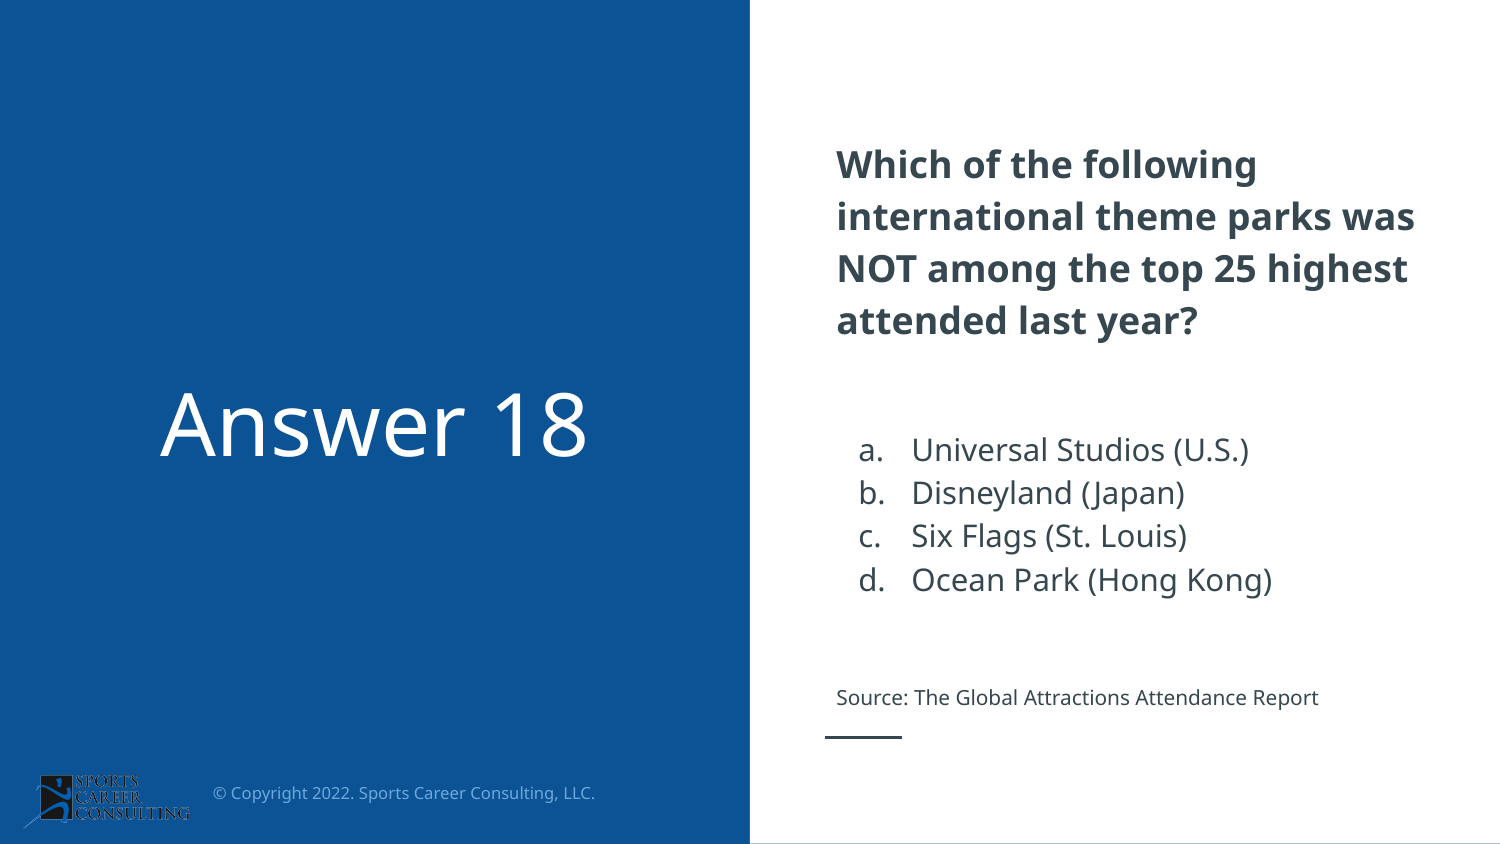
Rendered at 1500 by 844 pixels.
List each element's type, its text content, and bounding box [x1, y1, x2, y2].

title Answer 18 [43, 298, 708, 546]
text_box © Copyright 2022. Sports Career Consulting, LLC. [197, 767, 750, 838]
picture [22, 774, 190, 829]
list Which of the following international theme parks was NOT among the top 25 highest attended last year? Universal Studios (U.S.) Disneyland (Japan) Six Flags (St. Louis) Ocean Park (Hong Kong) Source: The Global Attractions Attendance Report [821, 118, 1466, 725]
